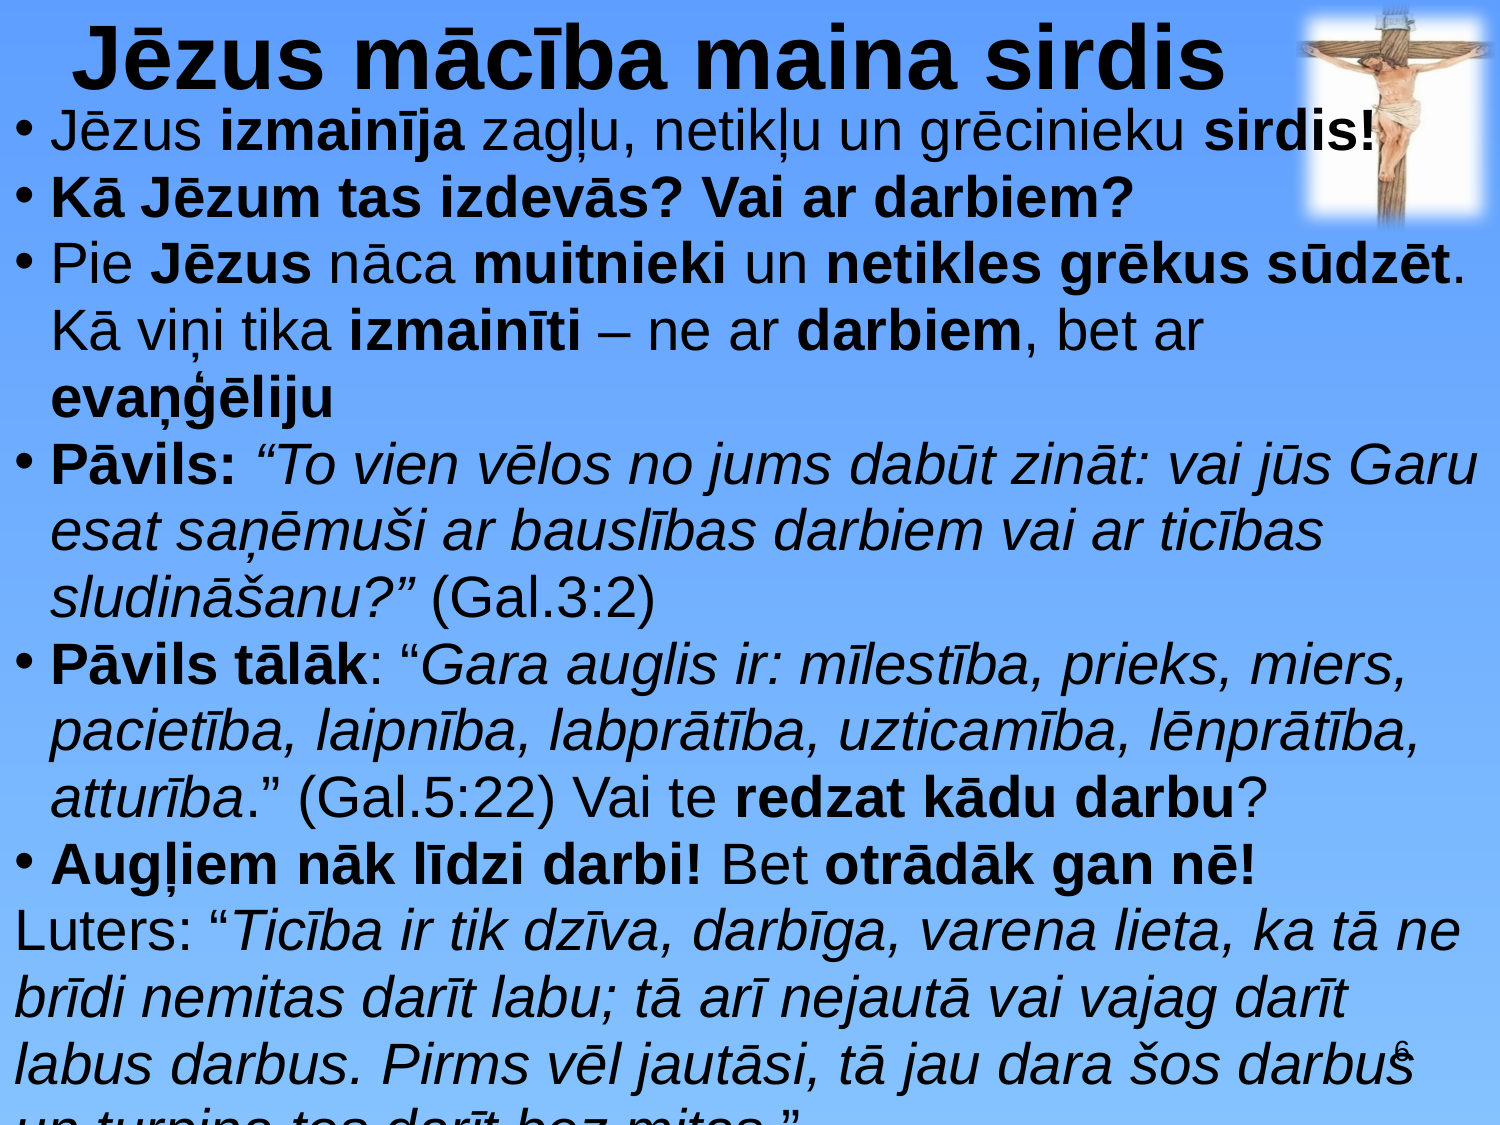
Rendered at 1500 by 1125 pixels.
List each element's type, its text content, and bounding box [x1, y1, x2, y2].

title Jēzus mācība maina sirdis [0, 0, 1286, 88]
slide_number 6 [1074, 1024, 1426, 1103]
text_box Jēzus izmainīja zagļu, netikļu un grēcinieku sirdis! Kā Jēzum tas izdevās? Vai ar darbiem? Pie Jēzus nāca muitnieki un netikles grēkus sūdzēt. Kā viņi tika izmainīti – ne ar darbiem, bet ar evaņģēliju Pāvils: “To vien vēlos no jums dabūt zināt: vai jūs Garu esat saņēmuši ar bauslības darbiem vai ar ticības sludināšanu?” (Gal.3:2) Pāvils tālāk: “Gara auglis ir: mīlestība, prieks, miers, pacietība, laipnība, labprātība, uzticamība, lēnprātība, atturība.” (Gal.5:22) Vai te redzat kādu darbu? Augļiem nāk līdzi darbi! Bet otrādāk gan nē! Luters: “Ticība ir tik dzīva, darbīga, varena lieta, ka tā ne brīdi nemitas darīt labu; tā arī nejautā vai vajag darīt labus darbus. Pirms vēl jautāsi, tā jau dara šos darbus un turpina tos darīt bez mitas.” [0, 88, 1500, 1125]
picture [1288, 0, 1500, 235]
